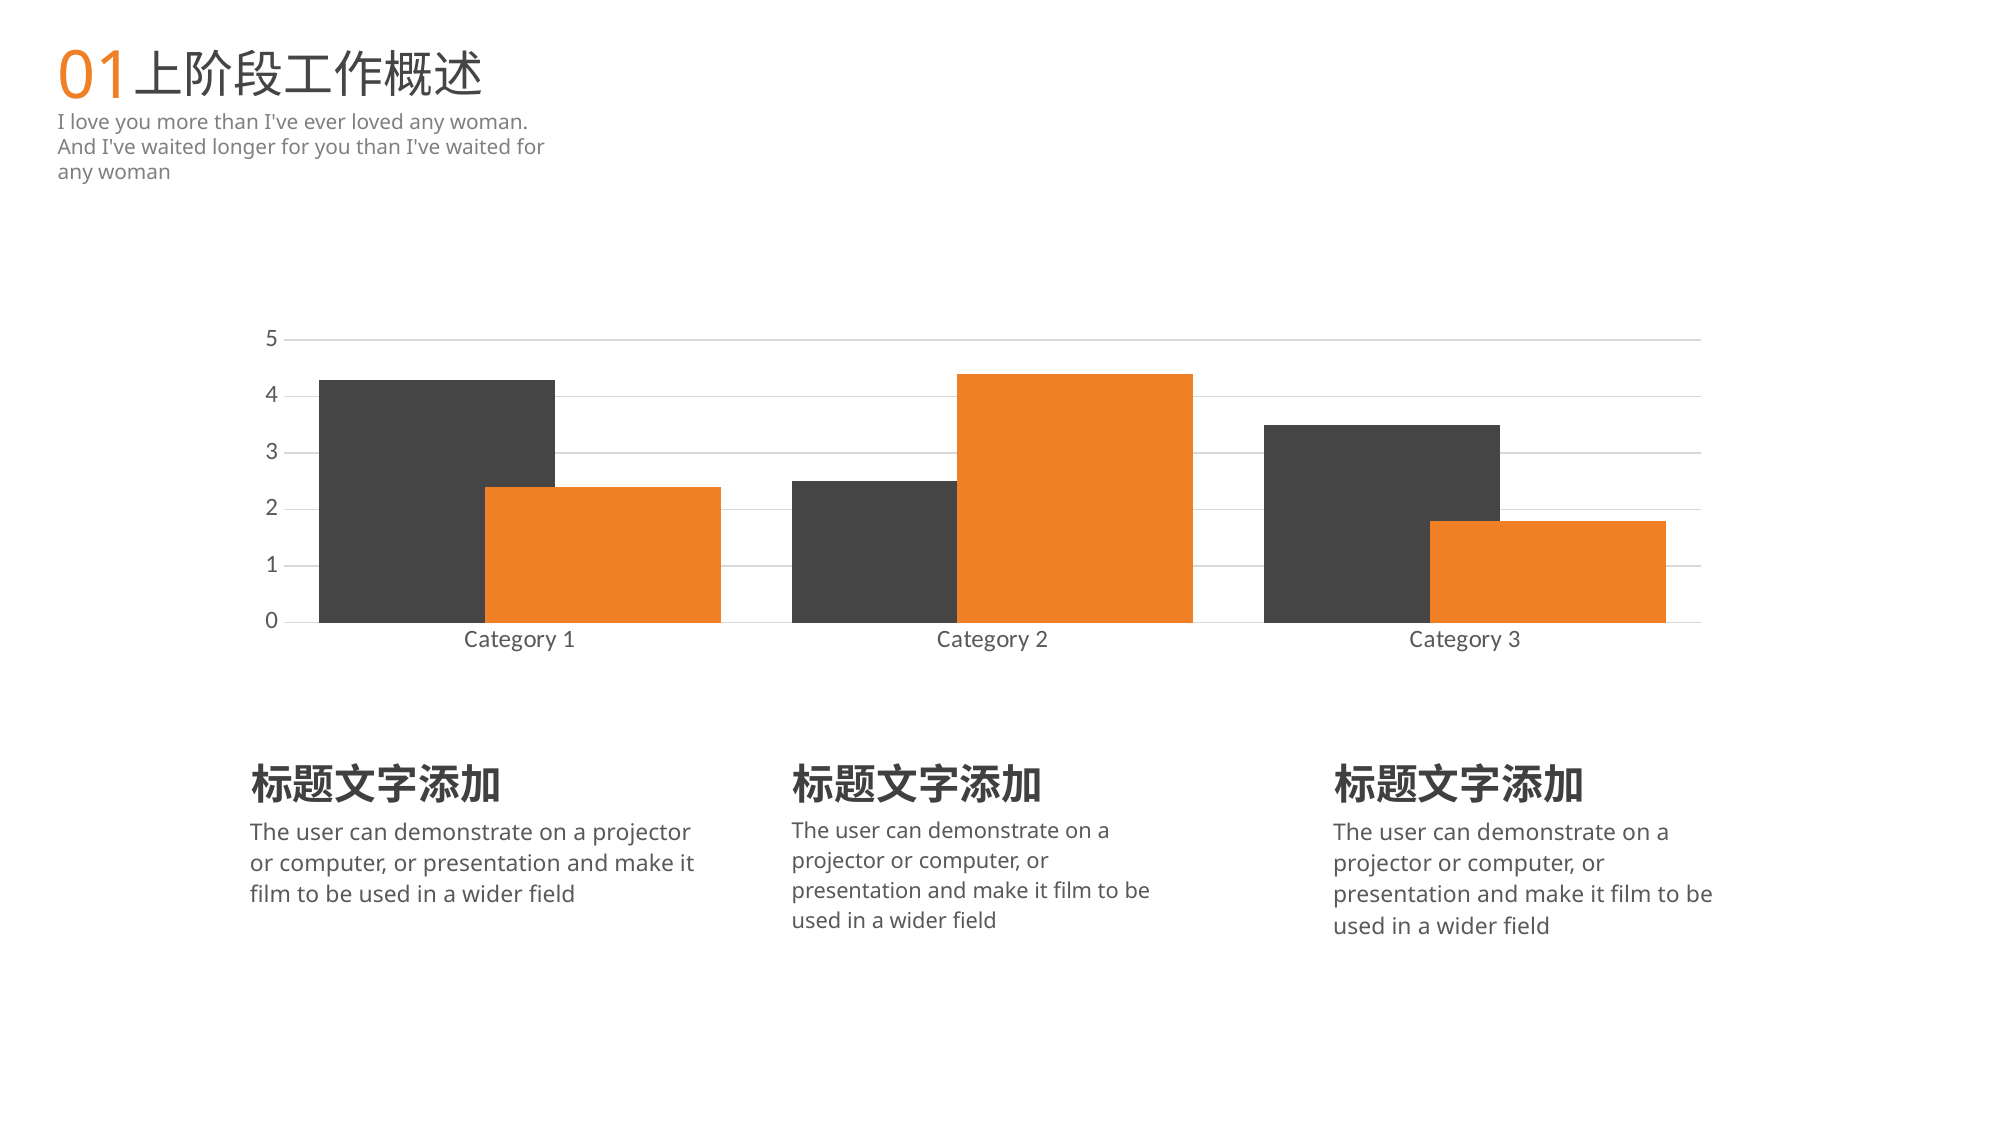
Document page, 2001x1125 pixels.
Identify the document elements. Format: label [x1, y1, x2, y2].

text_box [235, 750, 719, 948]
text_box [42, 24, 585, 168]
text_box [1318, 750, 1732, 948]
chart [235, 320, 1732, 661]
text_box [776, 750, 1190, 943]
